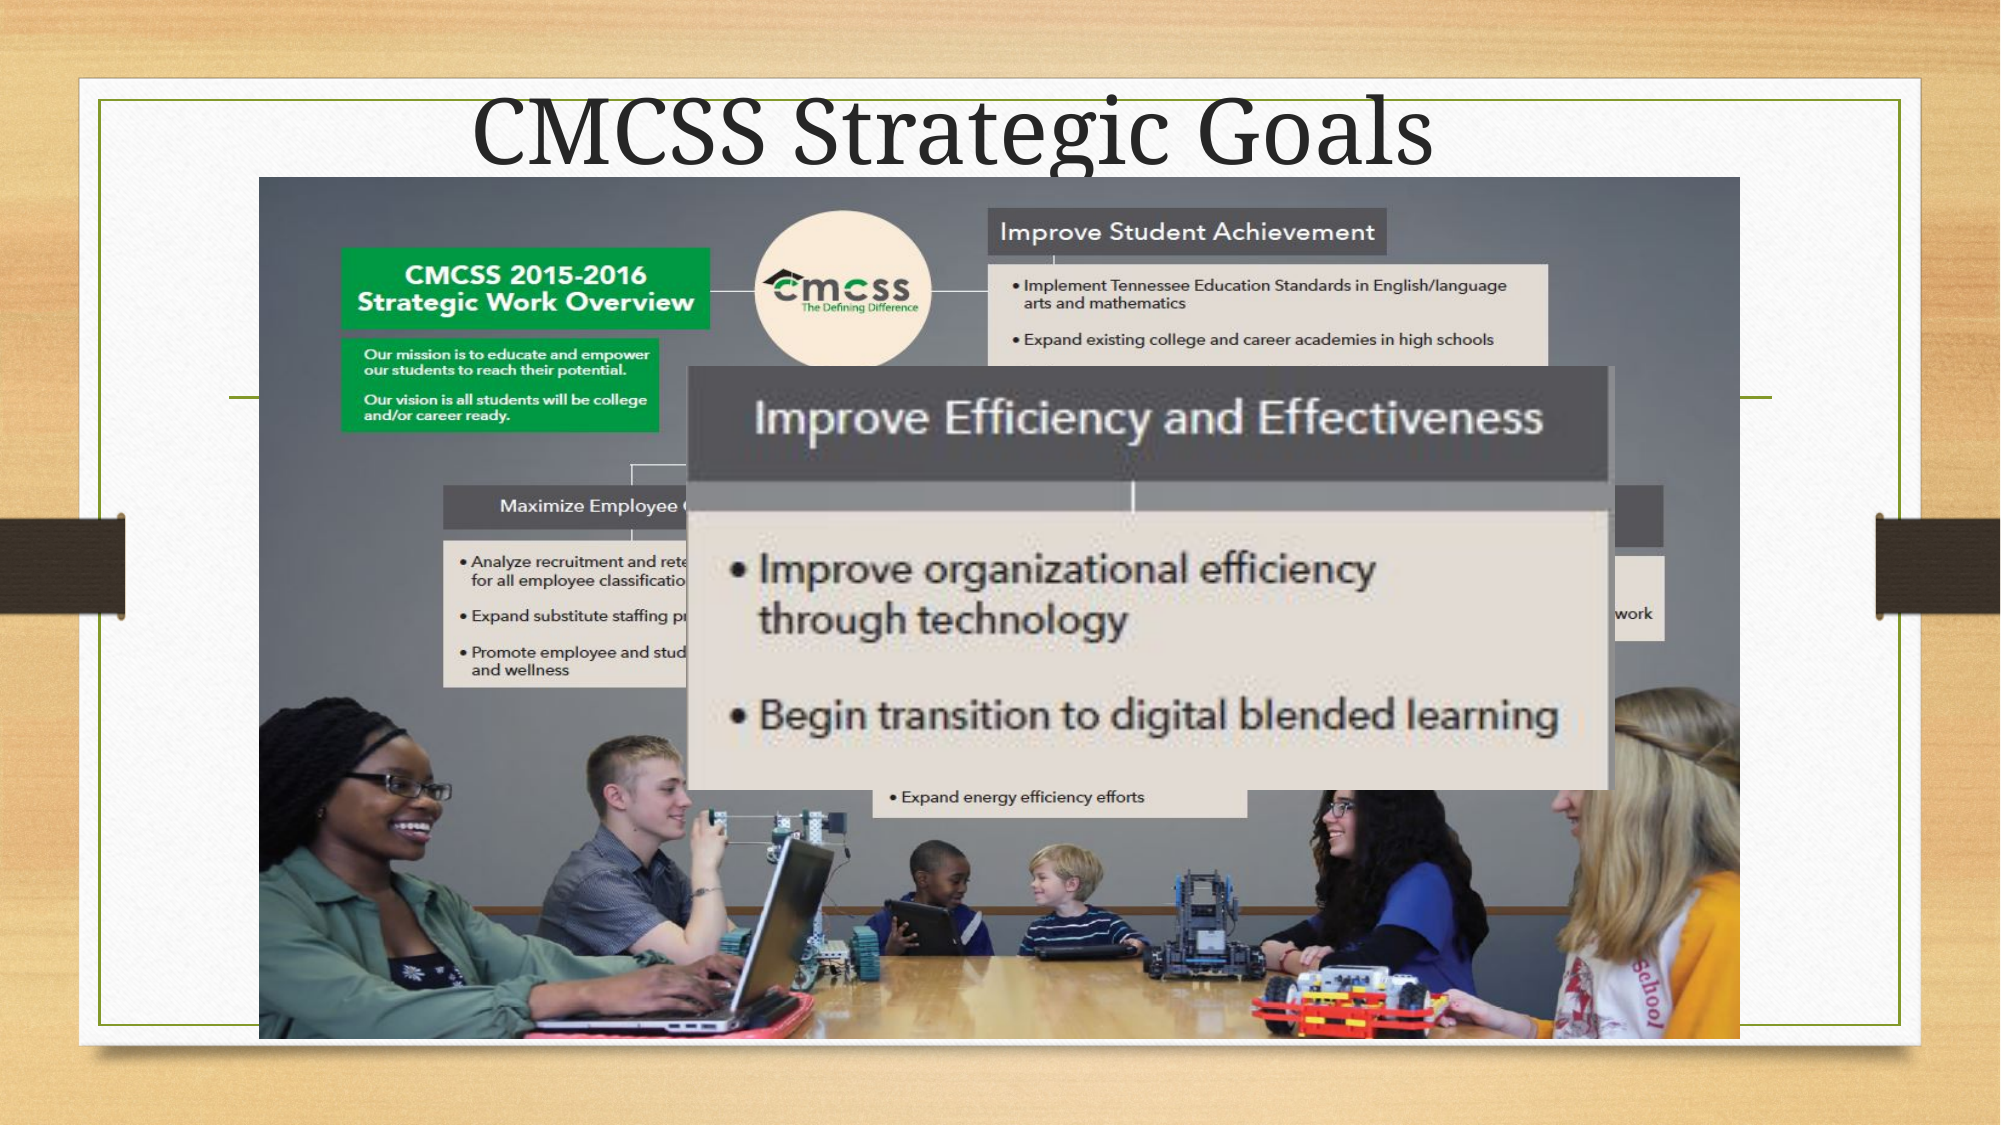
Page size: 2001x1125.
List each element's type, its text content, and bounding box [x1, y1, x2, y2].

title CMCSS Strategic Goals [168, 4, 1763, 251]
picture [0, 0, 2001, 1125]
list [258, 177, 1740, 1039]
